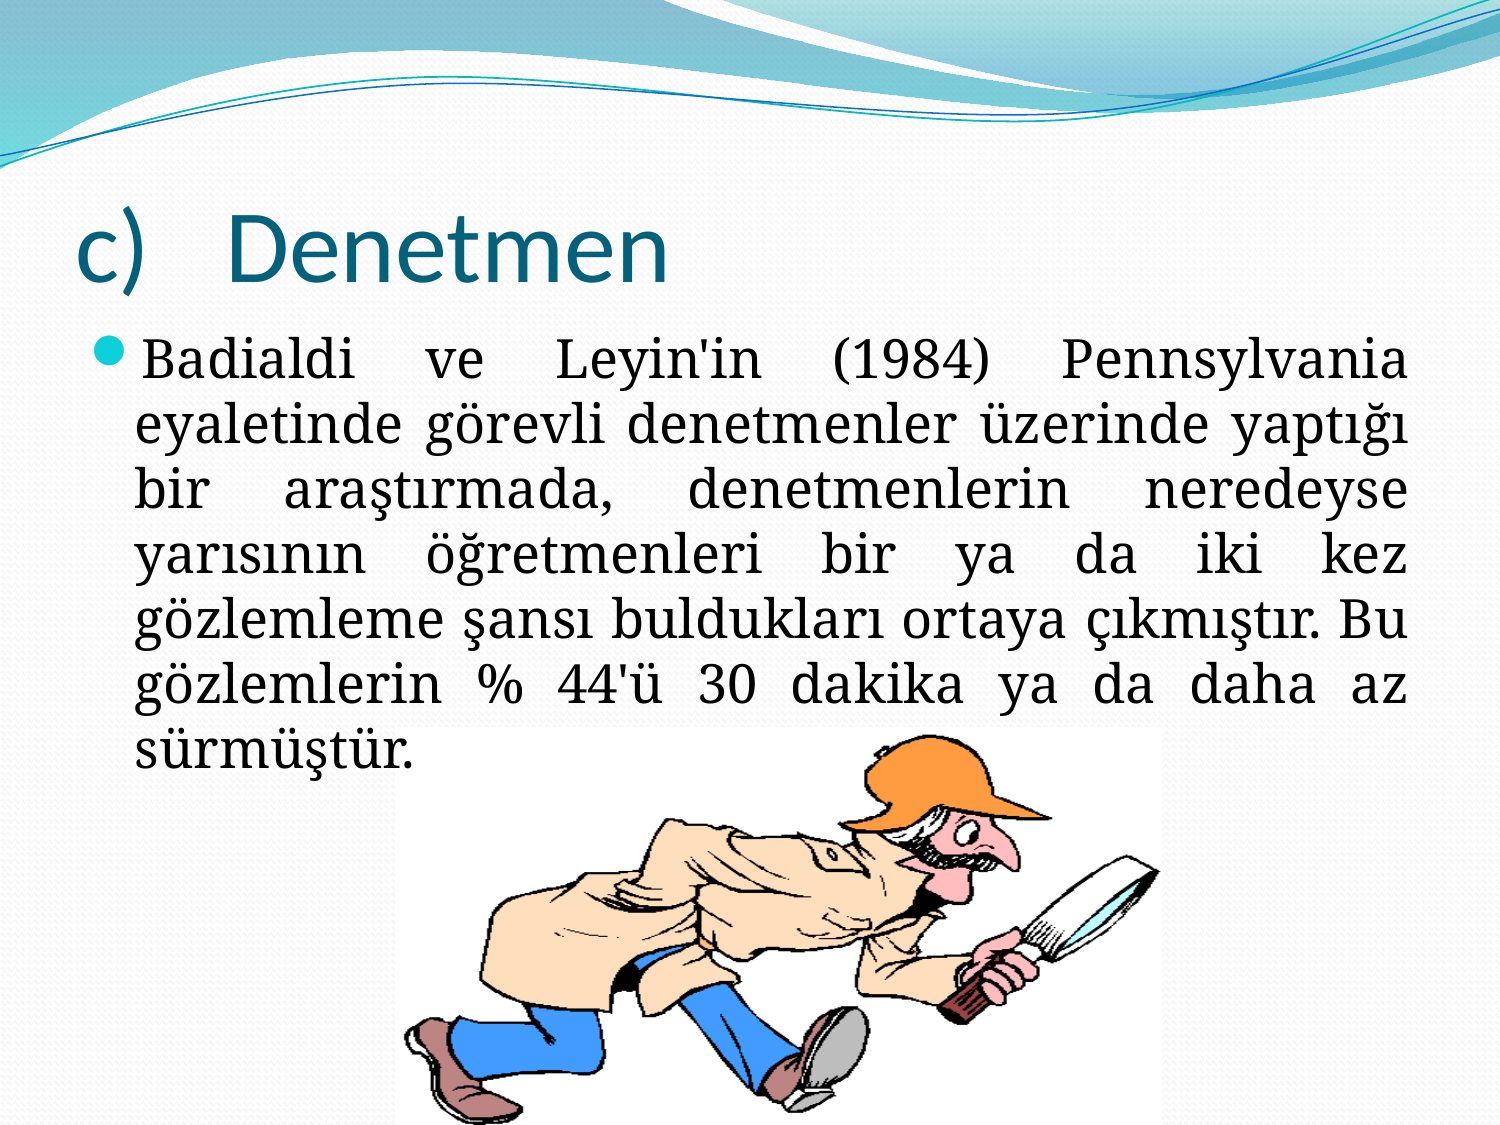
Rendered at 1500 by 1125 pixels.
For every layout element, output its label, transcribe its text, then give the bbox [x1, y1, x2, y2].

picture [395, 727, 1162, 1125]
title Denetmen [75, 115, 1425, 303]
list Badialdi ve Leyin'in (1984) Pennsylvania eyaletinde görevli denetmenler üzerinde yaptığı bir araştırmada, denetmenlerin neredeyse yarısının öğretmenleri bir ya da iki kez gözlemleme şansı buldukları ortaya çıkmıştır. Bu gözlemlerin % 44'ü 30 dakika ya da daha az sürmüştür. [75, 317, 1425, 1038]
